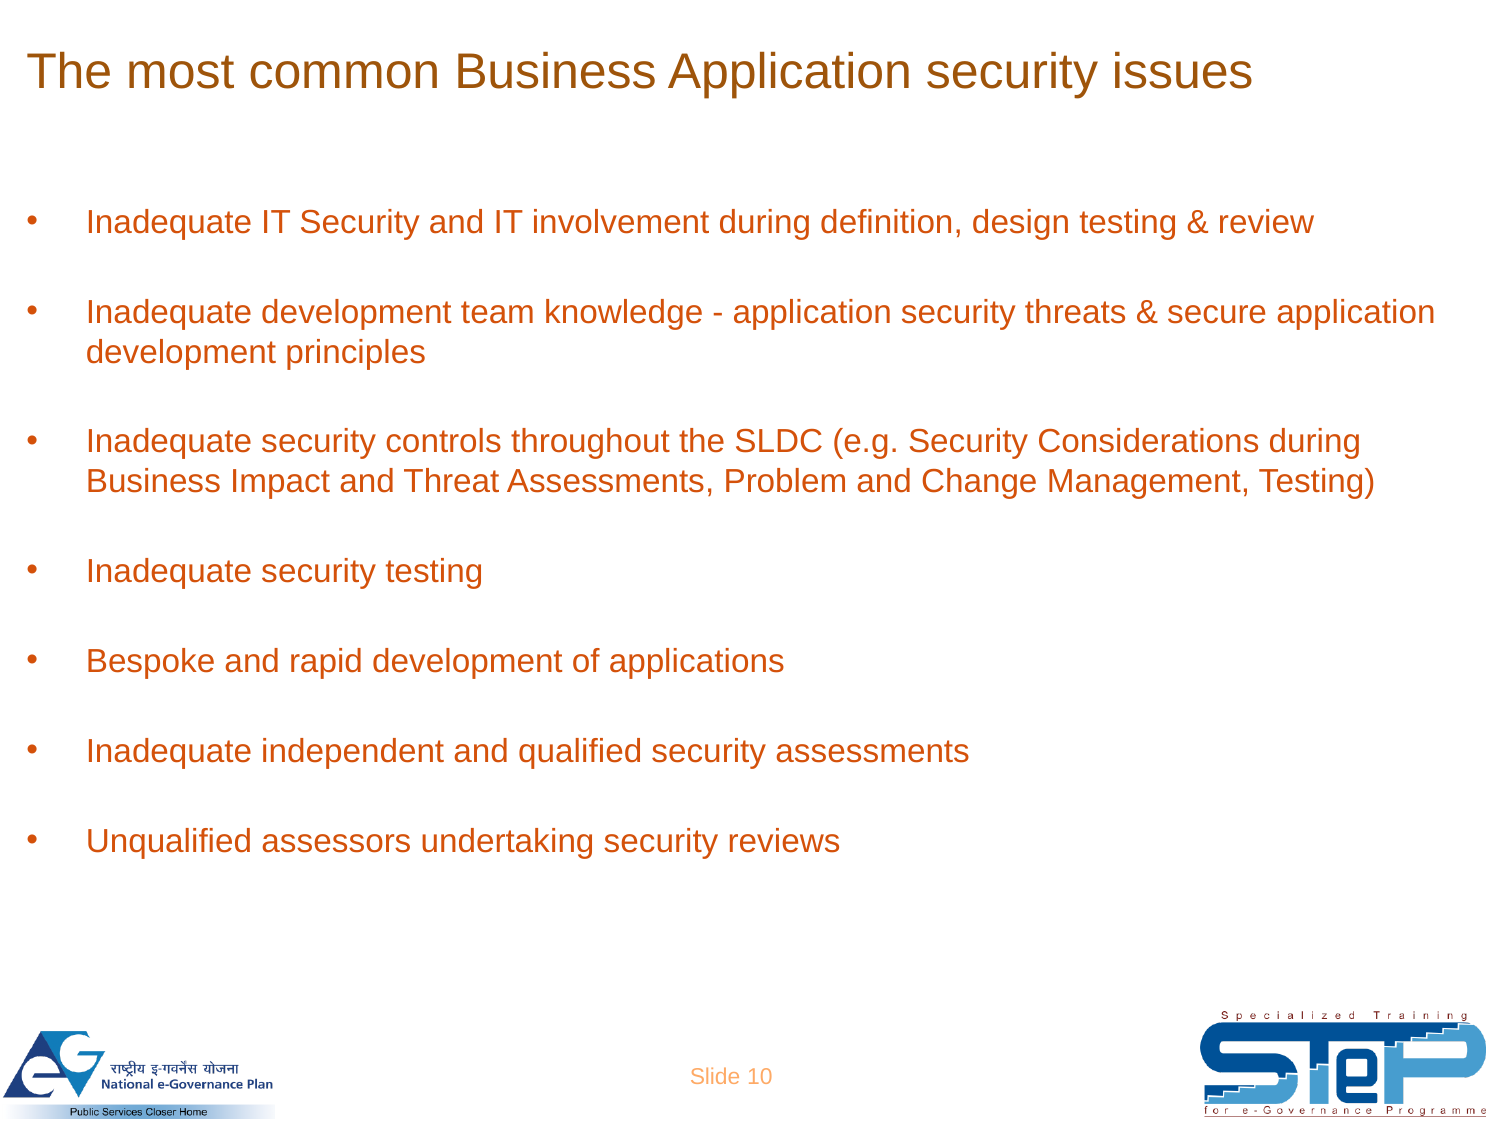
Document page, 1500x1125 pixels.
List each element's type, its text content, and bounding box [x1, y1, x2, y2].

picture [1200, 1011, 1486, 1117]
list Inadequate IT Security and IT involvement during definition, design testing & review Inadequate development team knowledge - application security threats & secure application development principles Inadequate security controls throughout the SLDC (e.g. Security Considerations during Business Impact and Threat Assessments, Problem and Change Management, Testing) Inadequate security testing Bespoke and rapid development of applications Inadequate independent and qualified security assessments Unqualified assessors undertaking security reviews [26, 199, 1474, 962]
title The most common Business Application security issues [26, 38, 1472, 163]
picture [2, 1031, 275, 1119]
